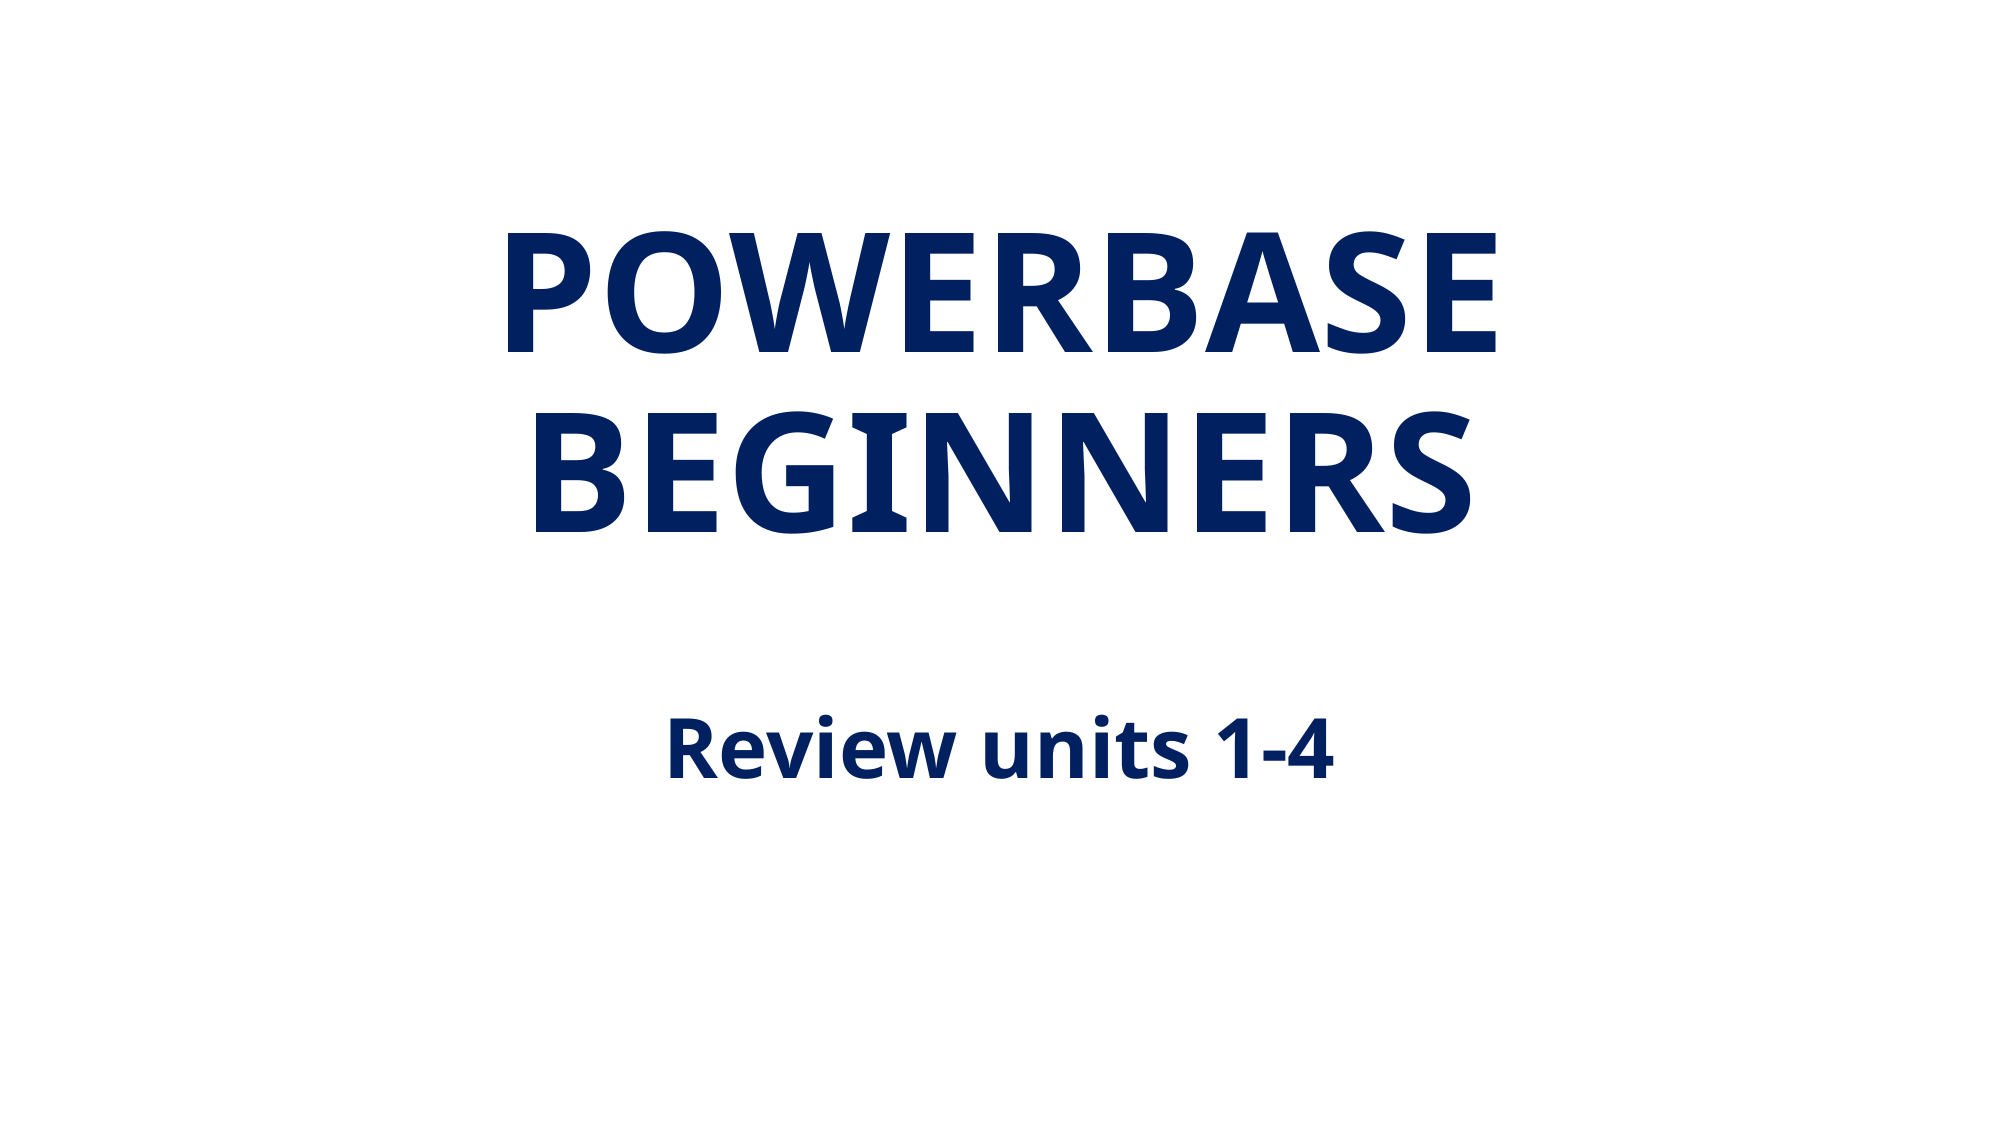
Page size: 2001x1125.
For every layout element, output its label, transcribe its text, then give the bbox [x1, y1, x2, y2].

subtitle Review units 1-4 [249, 699, 1750, 972]
title POWERBASE BEGINNERS [249, 184, 1750, 576]
